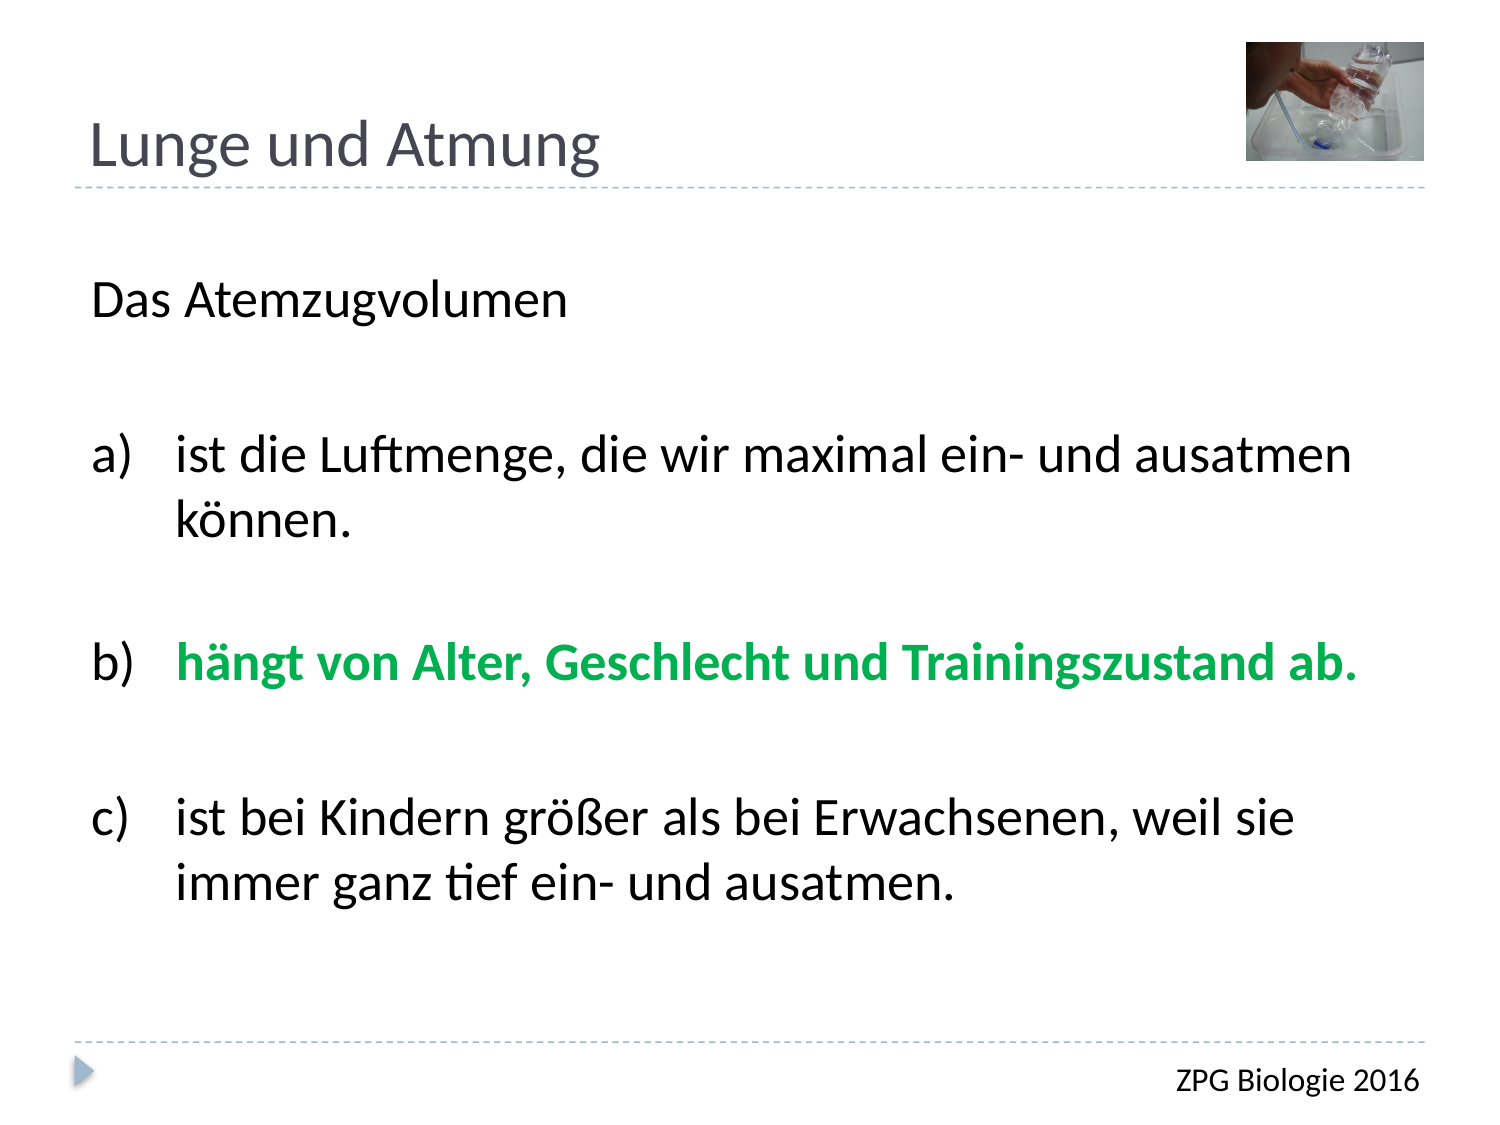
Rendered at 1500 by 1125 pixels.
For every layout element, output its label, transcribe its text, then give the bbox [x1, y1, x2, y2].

list Das Atemzugvolumen a) ist die Luftmenge, die wir maximal ein- und ausatmen können. b) hängt von Alter, Geschlecht und Trainingszustand ab. c) ist bei Kindern größer als bei Erwachsenen, weil sie immer ganz tief ein- und ausatmen. [76, 255, 1427, 1024]
text_box ZPG Biologie 2016 [112, 1050, 1435, 1105]
title Lunge und Atmung [75, 24, 1425, 188]
picture [1245, 42, 1424, 162]
